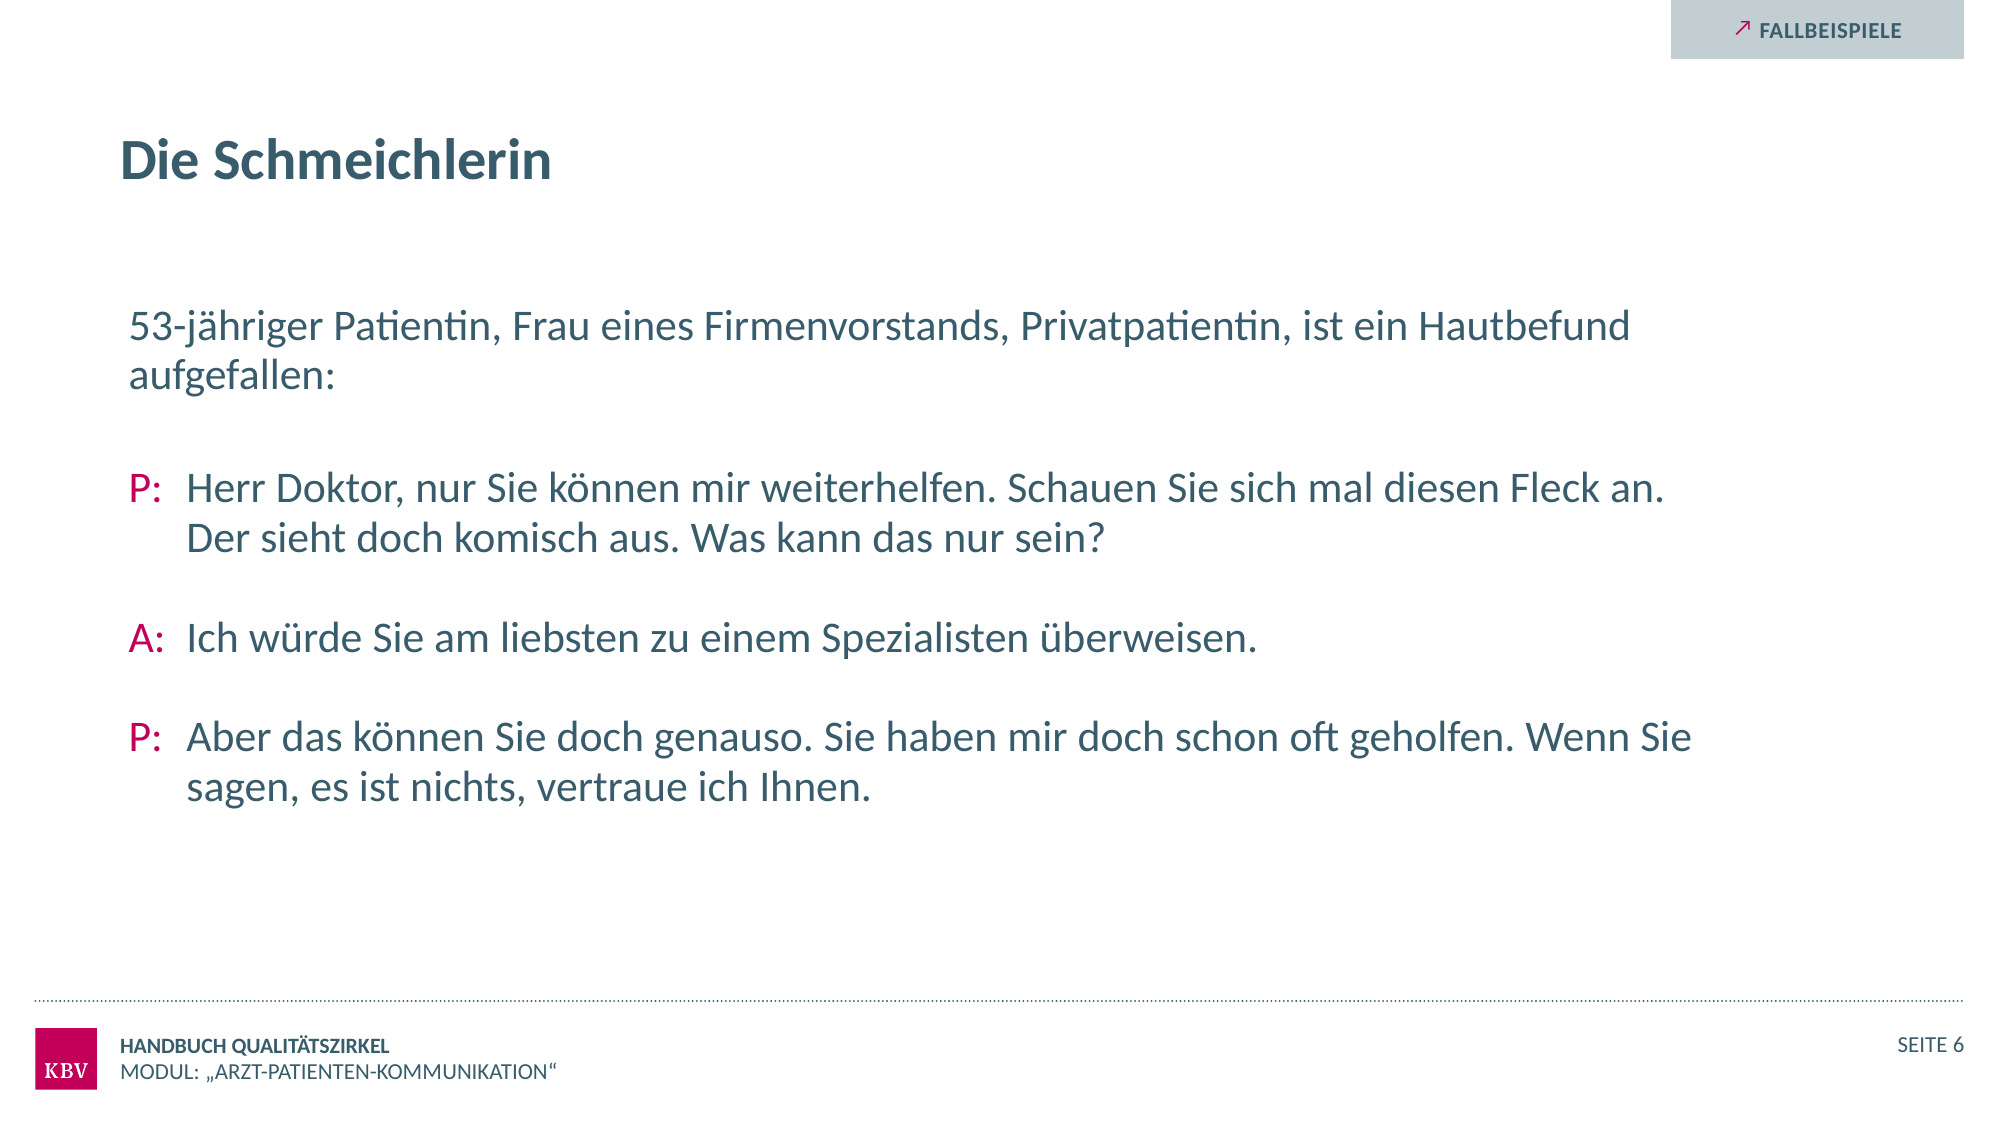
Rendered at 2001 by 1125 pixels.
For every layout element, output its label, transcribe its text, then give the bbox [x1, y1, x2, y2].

footer Handbuch Qualitätszirkel [120, 1030, 1668, 1057]
slide_number Modul: „Arzt-Patienten-Kommunikation“ [120, 1057, 1668, 1084]
title Die Schmeichlerin [120, 129, 1880, 201]
slide_number Seite 6 [1787, 1030, 1965, 1057]
text_box 53-jähriger Patientin, Frau eines Firmenvorstands, Privatpatientin, ist ein Hautbefund aufgefallen: P: Herr Doktor, nur Sie können mir weiterhelfen. Schauen Sie sich mal diesen Fleck an. Der sieht doch komisch aus. Was kann das nur sein? A: Ich würde Sie am liebsten zu einem Spezialisten überweisen. P: Aber das können Sie doch genauso. Sie haben mir doch schon oft geholfen. Wenn Sie sagen, es ist nichts, vertraue ich Ihnen. [113, 292, 1720, 825]
